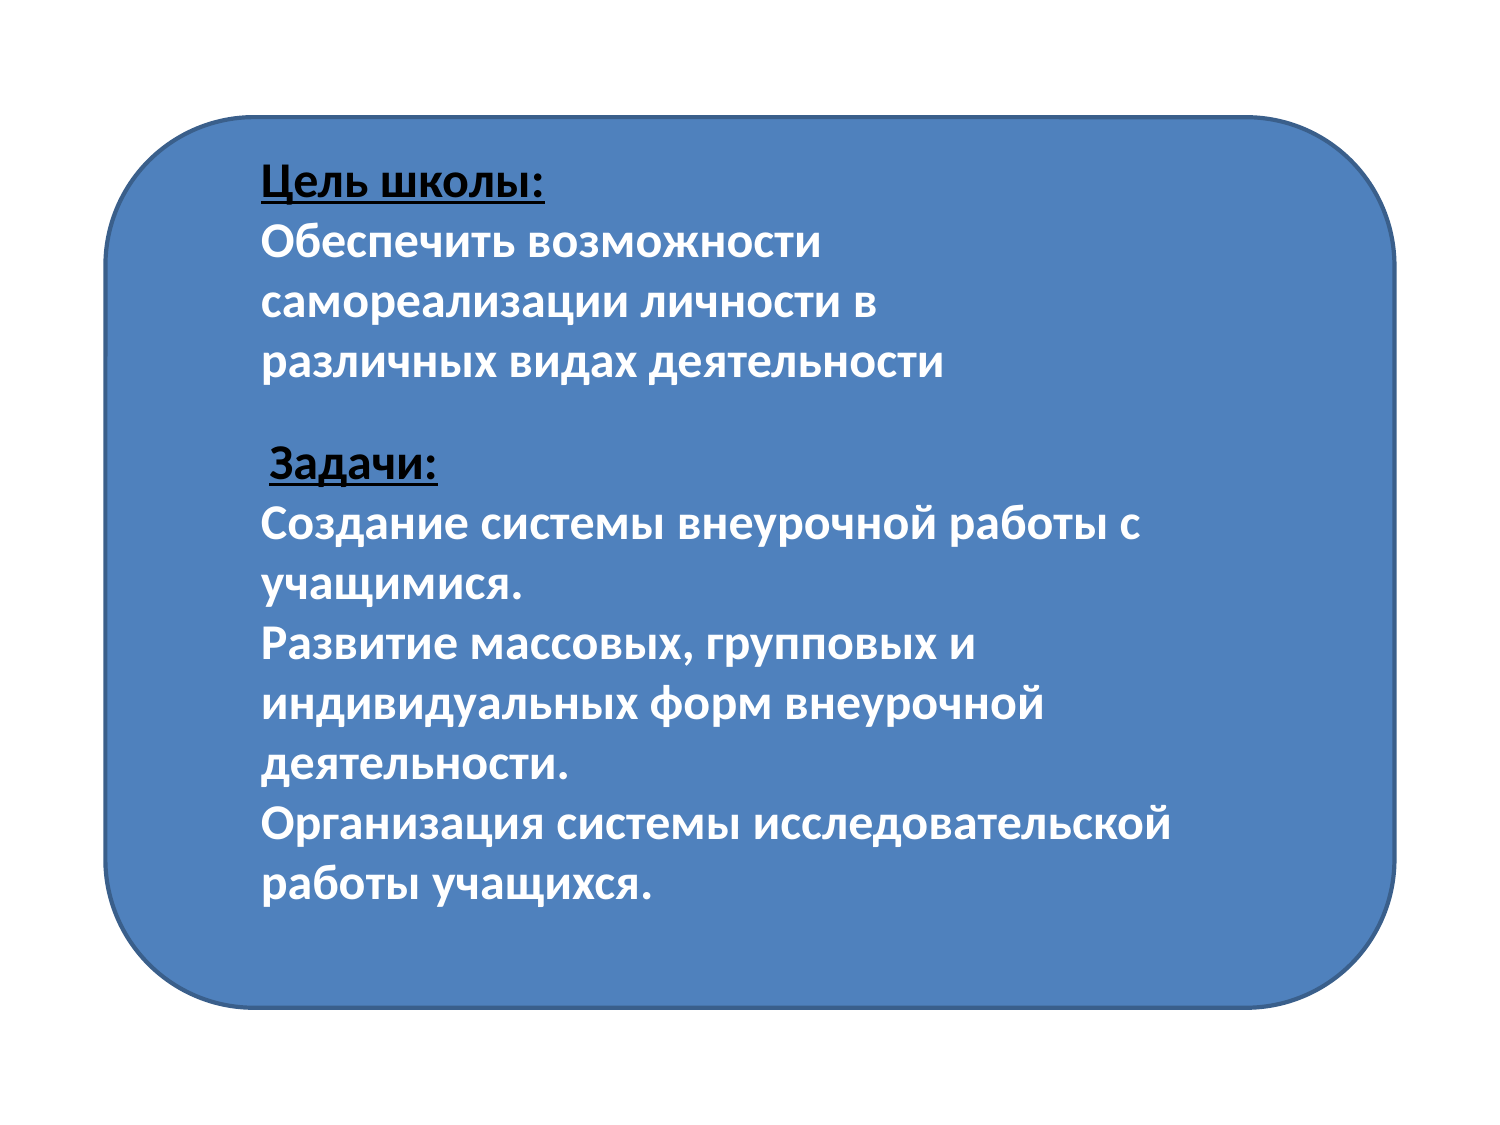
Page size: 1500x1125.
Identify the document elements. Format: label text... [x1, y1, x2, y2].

text_box [103, 115, 1397, 1010]
text_box Цель школы: Обеспечить возможности самореализации личности в различных видах деятельности [246, 140, 1118, 396]
text_box Задачи: Создание системы внеурочной работы с учащимися. Развитие массовых, групповых и индивидуальных форм внеурочной деятельности. Организация системы исследовательской работы учащихся. [246, 421, 1203, 917]
